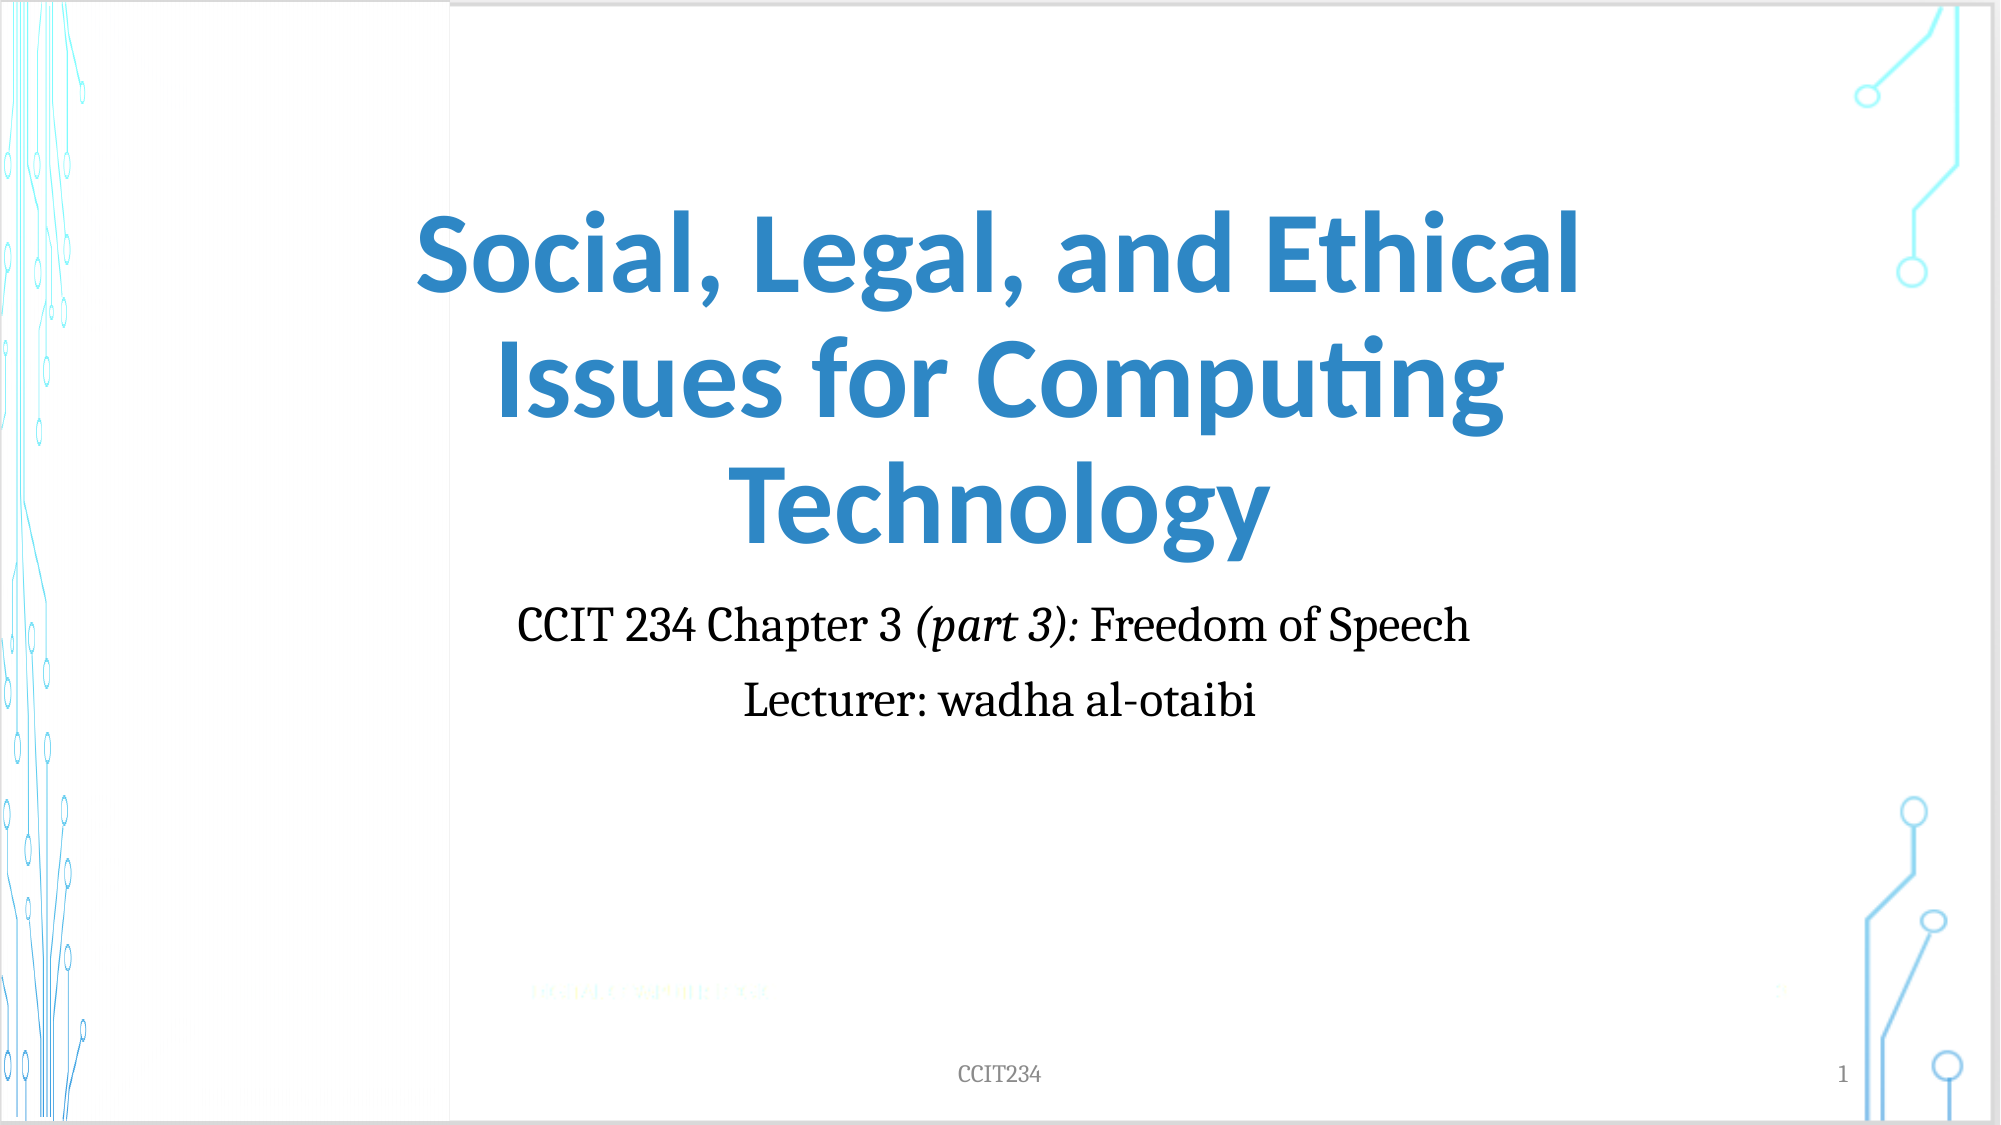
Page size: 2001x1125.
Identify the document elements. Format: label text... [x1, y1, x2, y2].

picture [0, 0, 2001, 1125]
slide_number 1 [1412, 1042, 1863, 1103]
subtitle CCIT 234 Chapter 3 (part 3): Freedom of Speech Lecturer: wadha al-otaibi [450, 590, 1750, 863]
title Social, Legal, and Ethical Issues for Computing Technology [450, 184, 1750, 576]
footer CCIT234 [662, 1042, 1338, 1103]
